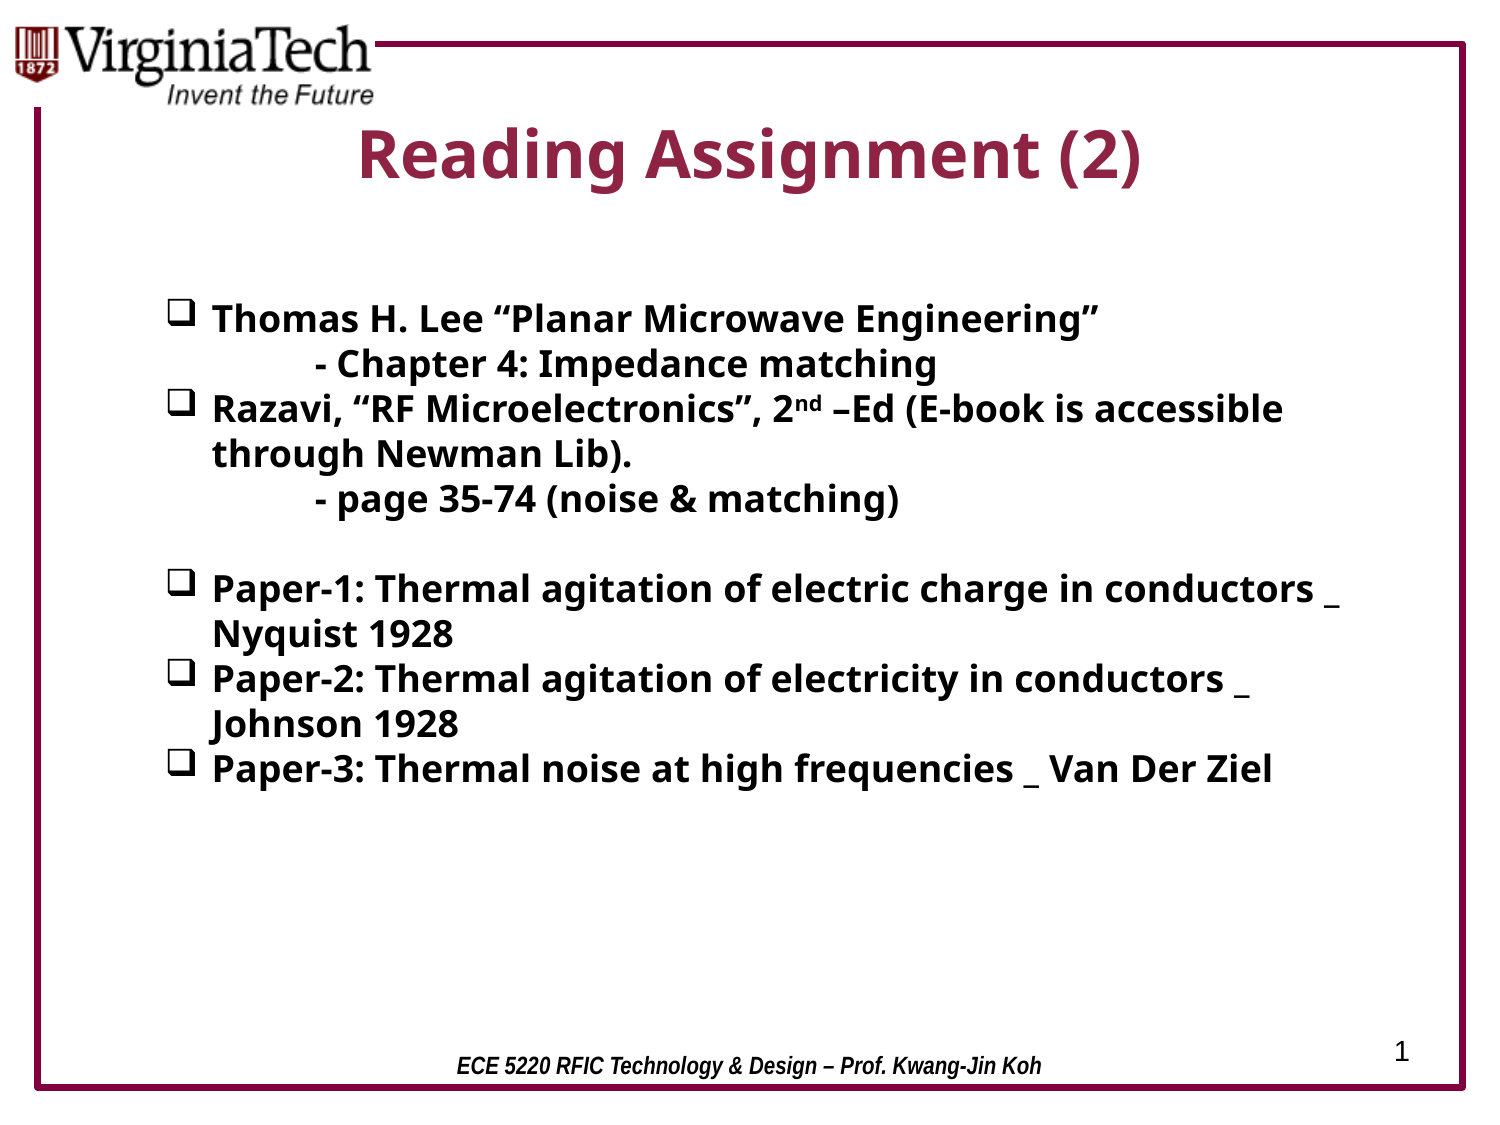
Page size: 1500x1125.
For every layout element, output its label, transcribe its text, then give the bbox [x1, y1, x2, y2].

picture [15, 24, 375, 107]
text_box Thomas H. Lee “Planar Microwave Engineering” - Chapter 4: Impedance matching Razavi, “RF Microelectronics”, 2nd –Ed (E-book is accessible through Newman Lib). - page 35-74 (noise & matching) Paper-1: Thermal agitation of electric charge in conductors _ Nyquist 1928 Paper-2: Thermal agitation of electricity in conductors _ Johnson 1928 Paper-3: Thermal noise at high frequencies _ Van Der Ziel [149, 287, 1403, 798]
slide_number 1 [1074, 1024, 1425, 1103]
title Reading Assignment (2) [75, 104, 1425, 213]
